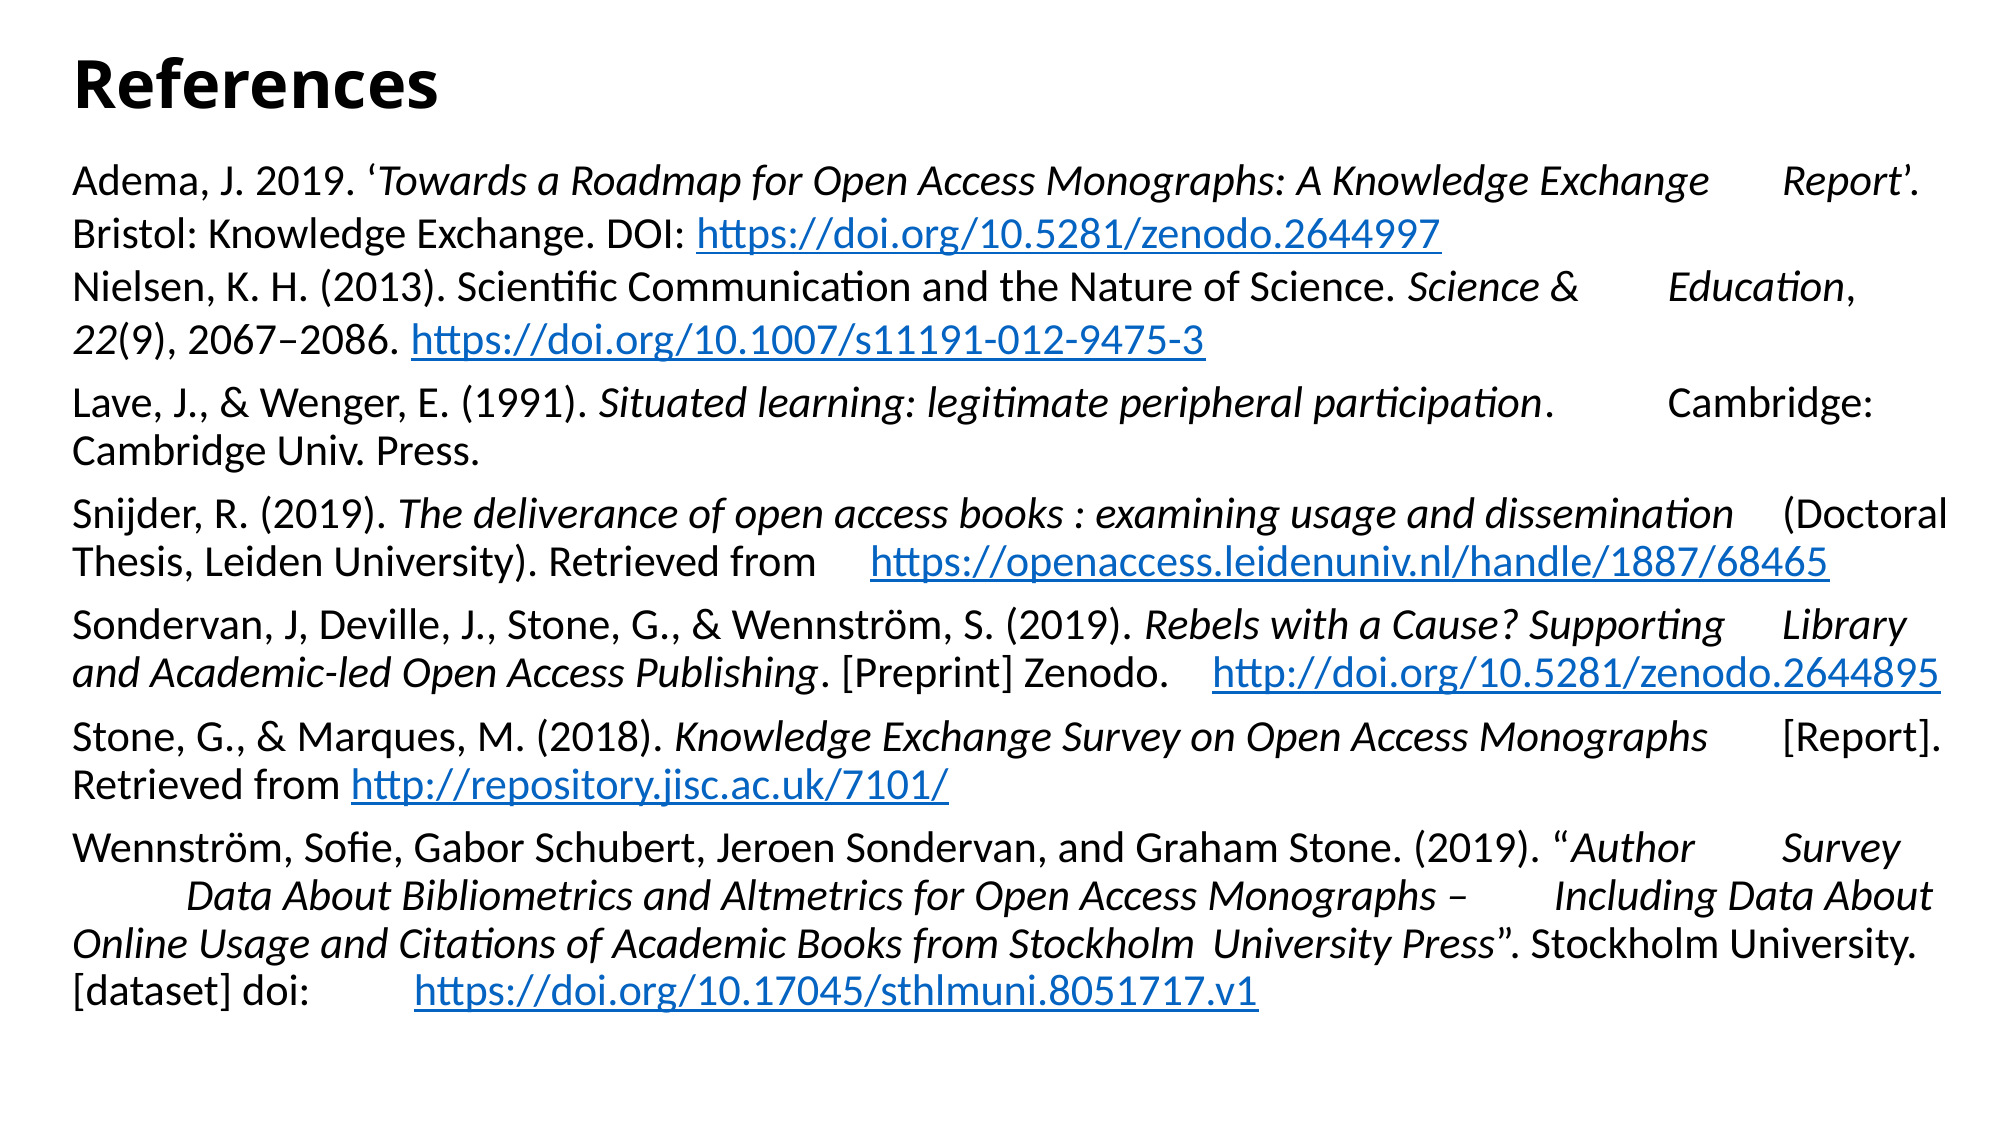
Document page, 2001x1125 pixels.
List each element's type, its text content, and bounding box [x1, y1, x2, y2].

list Adema, J. 2019. ‘Towards a Roadmap for Open Access Monographs: A Knowledge Exchange Report’. Bristol: Knowledge Exchange. DOI: https://doi.org/10.5281/zenodo.2644997 Nielsen, K. H. (2013). Scientific Communication and the Nature of Science. Science & Education, 22(9), 2067–2086. https://doi.org/10.1007/s11191-012-9475-3 Lave, J., & Wenger, E. (1991). Situated learning: legitimate peripheral participation. Cambridge: Cambridge Univ. Press. Snijder, R. (2019). The deliverance of open access books : examining usage and dissemination (Doctoral Thesis, Leiden University). Retrieved from https://openaccess.leidenuniv.nl/handle/1887/68465 Sondervan, J, Deville, J., Stone, G., & Wennström, S. (2019). Rebels with a Cause? Supporting Library and Academic-led Open Access Publishing. [Preprint] Zenodo. http://doi.org/10.5281/zenodo.2644895 Stone, G., & Marques, M. (2018). Knowledge Exchange Survey on Open Access Monographs [Report]. Retrieved from http://repository.jisc.ac.uk/7101/ Wennström, Sofie, Gabor Schubert, Jeroen Sondervan, and Graham Stone. (2019). “Author Survey Data About Bibliometrics and Altmetrics for Open Access Monographs – Including Data About Online Usage and Citations of Academic Books from Stockholm University Press”. Stockholm University. [dataset] doi: https://doi.org/10.17045/sthlmuni.8051717.v1 [56, 143, 1971, 1125]
title References [56, 29, 1863, 143]
